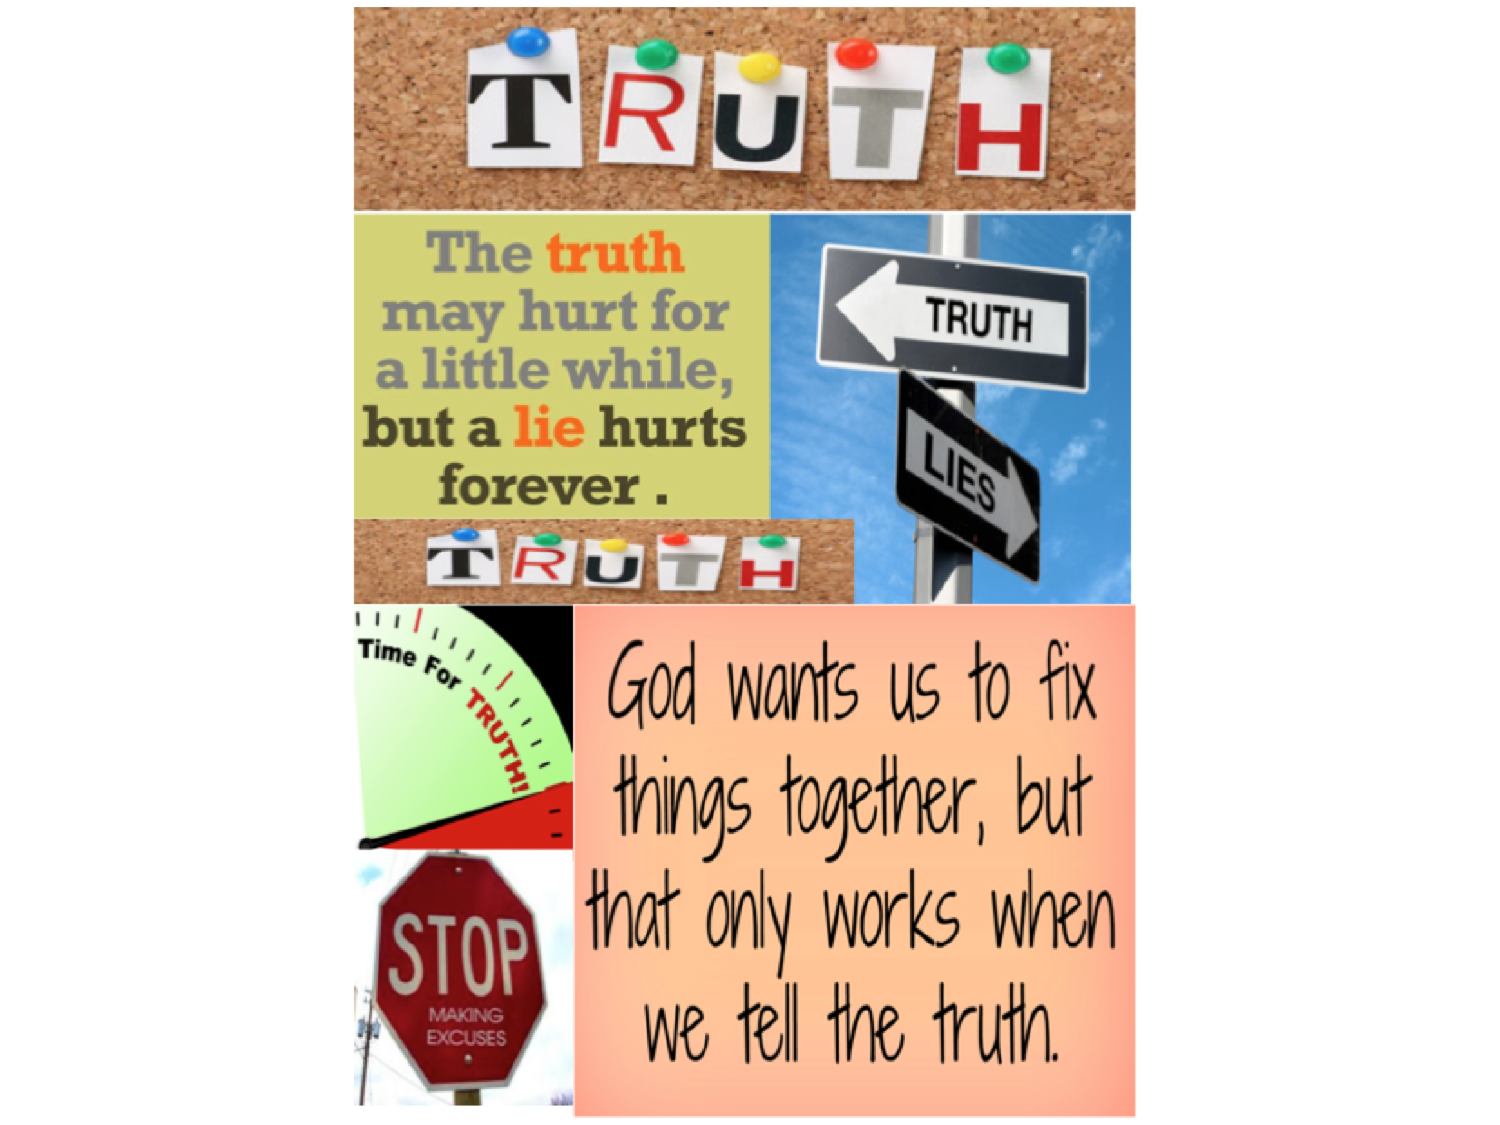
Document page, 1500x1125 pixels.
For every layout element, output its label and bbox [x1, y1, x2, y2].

picture [349, 0, 1145, 1125]
